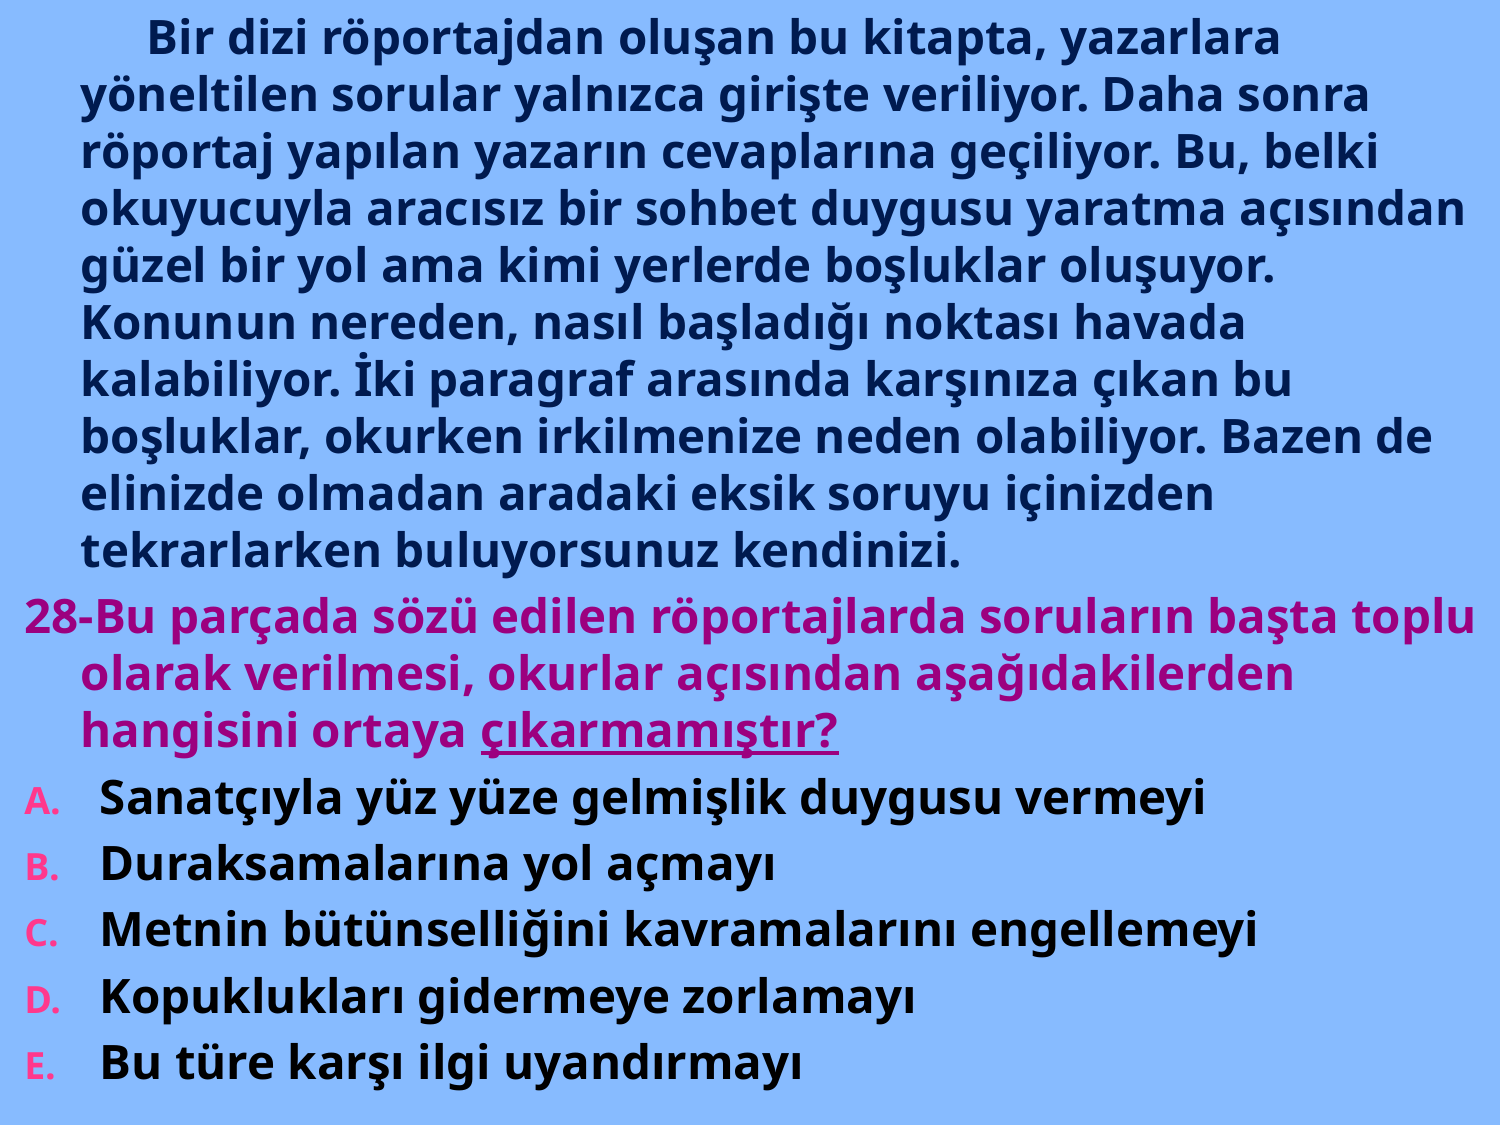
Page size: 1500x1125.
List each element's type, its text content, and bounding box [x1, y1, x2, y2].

list Bir dizi röportajdan oluşan bu kitapta, yazarlara yöneltilen sorular yalnızca girişte veriliyor. Daha sonra röportaj yapılan yazarın cevaplarına geçiliyor. Bu, belki okuyucuyla aracısız bir sohbet duygusu yaratma açısından güzel bir yol ama kimi yerlerde boşluklar oluşuyor. Konunun nereden, nasıl başladığı noktası havada kalabiliyor. İki paragraf arasında karşınıza çıkan bu boşluklar, okurken irkilmenize neden olabiliyor. Bazen de elinizde olmadan aradaki eksik soruyu içinizden tekrarlarken buluyorsunuz kendinizi. 28-Bu parçada sözü edilen röportajlarda soruların başta toplu olarak verilmesi, okurlar açısından aşağıdakilerden hangisini ortaya çıkarmamıştır? Sanatçıyla yüz yüze gelmişlik duygusu vermeyi Duraksamalarına yol açmayı Metnin bütünselliğini kavramalarını engellemeyi Kopuklukları gidermeye zorlamayı Bu türe karşı ilgi uyandırmayı [0, 0, 1500, 1125]
